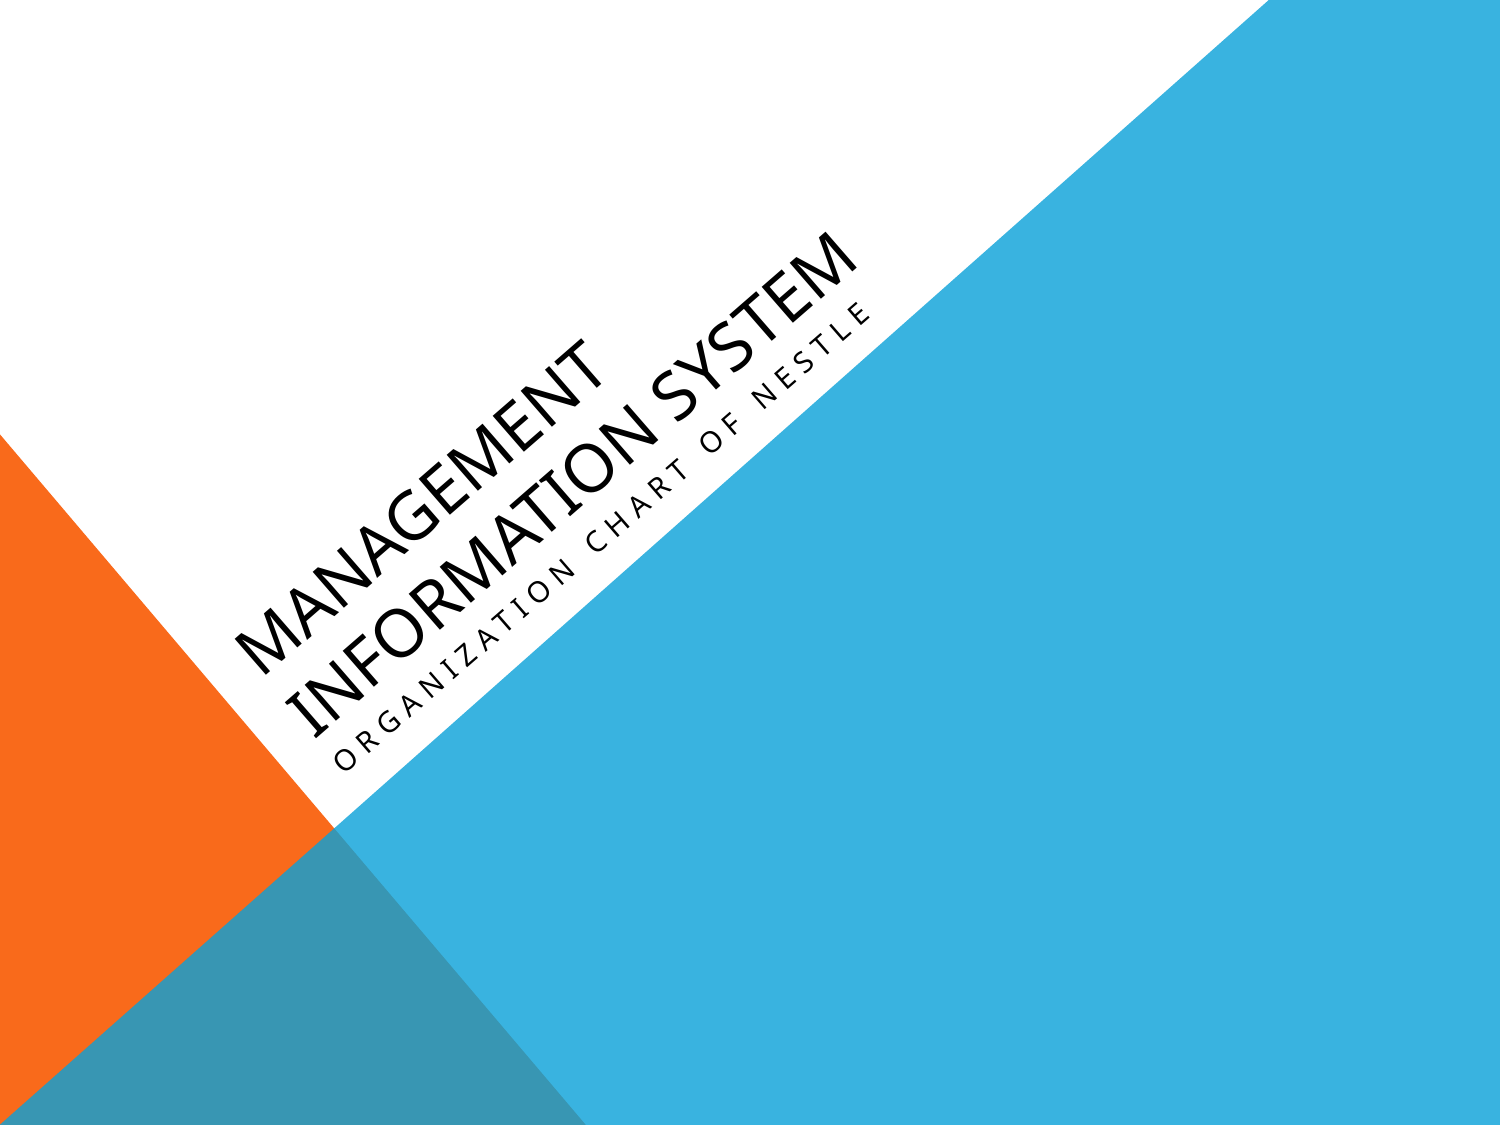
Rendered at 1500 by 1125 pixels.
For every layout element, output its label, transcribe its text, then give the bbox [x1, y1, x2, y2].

subtitle Organization chart of nestle [312, 61, 1154, 804]
title Management information system [182, 4, 1012, 761]
